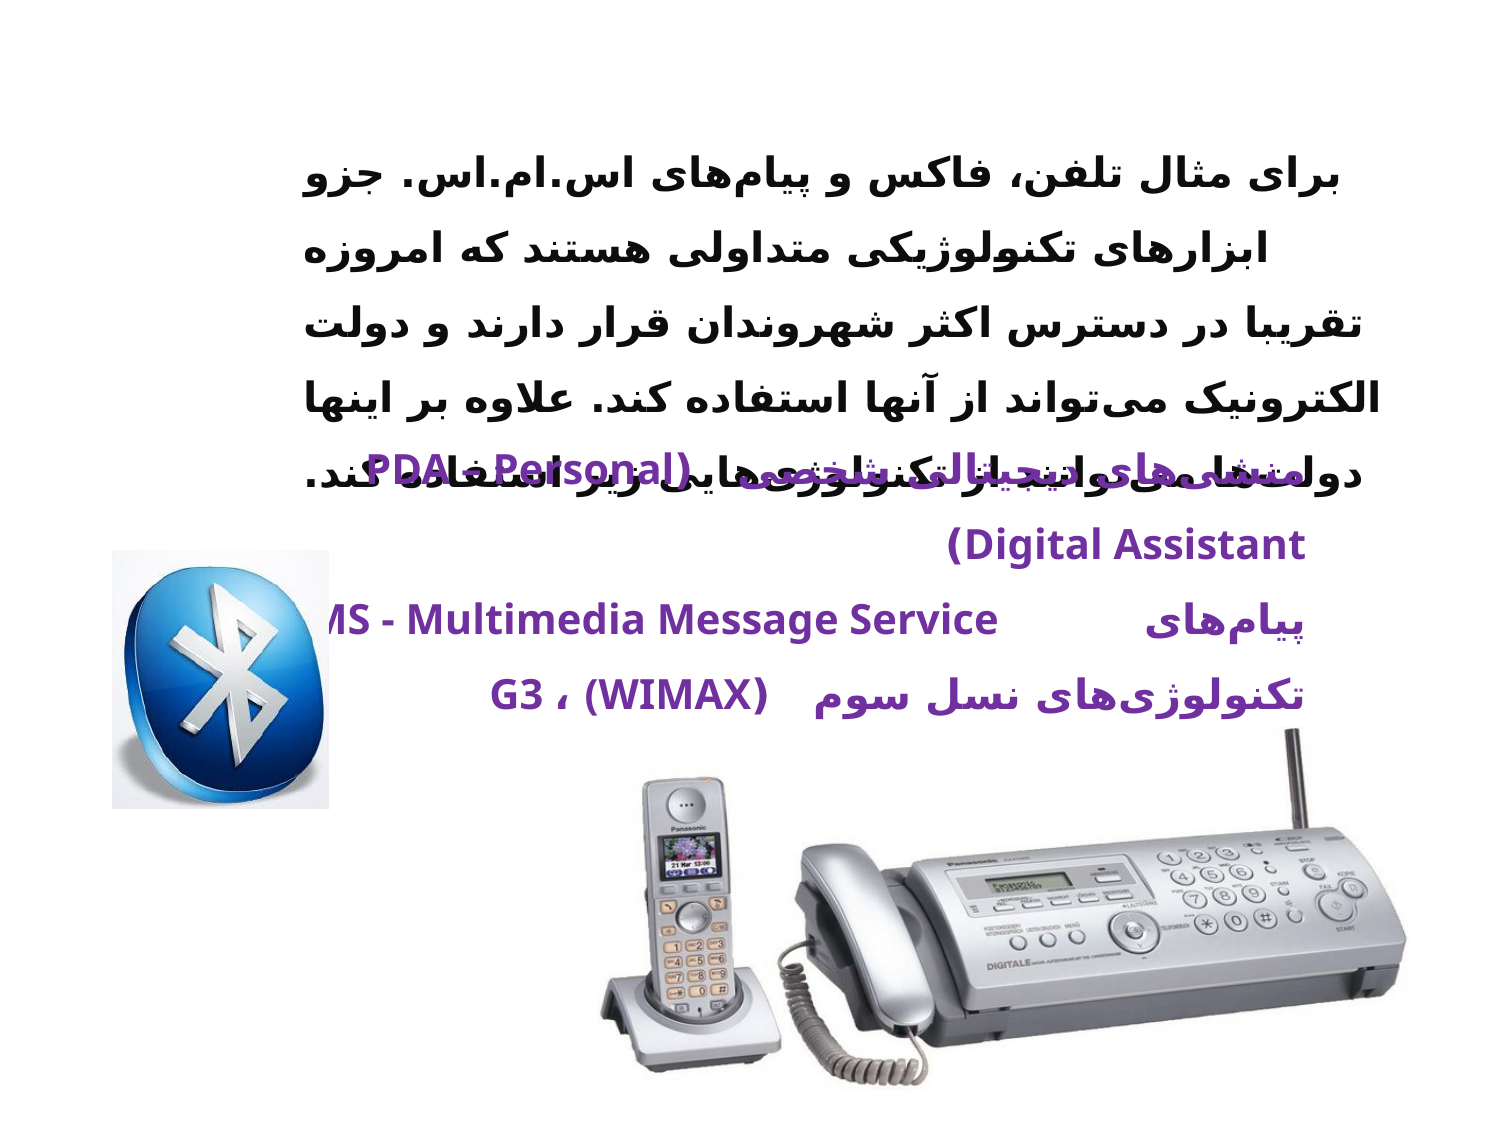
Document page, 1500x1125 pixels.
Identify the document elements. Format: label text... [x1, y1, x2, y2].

picture [112, 550, 329, 809]
picture [597, 726, 1410, 1091]
text_box منشی‌های دیجیتالی شخصی (PDA – Personal Digital Assistant)‌ پیام‌های MMS - Multimedia Message Service تکنولوژی‌های نسل سوم (G3 ، (WIMAX بلوتوث (Bluetooth) [246, 410, 1321, 800]
text_box برای مثال تلفن‌، فاکس و پیام‌های اس.‌ام.‌اس. جزو ابزارهای تکنولوژیکی متداولی هستند که امروزه تقریبا در دسترس اکثر شهروندان قرار دارند و دولت الکترونیک می‌تواند از آنها استفاده کند. علاوه بر اینها دولت‌ها می‌توانند از تکنولوژی‌هایی زیر استفاده کند. [289, 113, 1415, 504]
